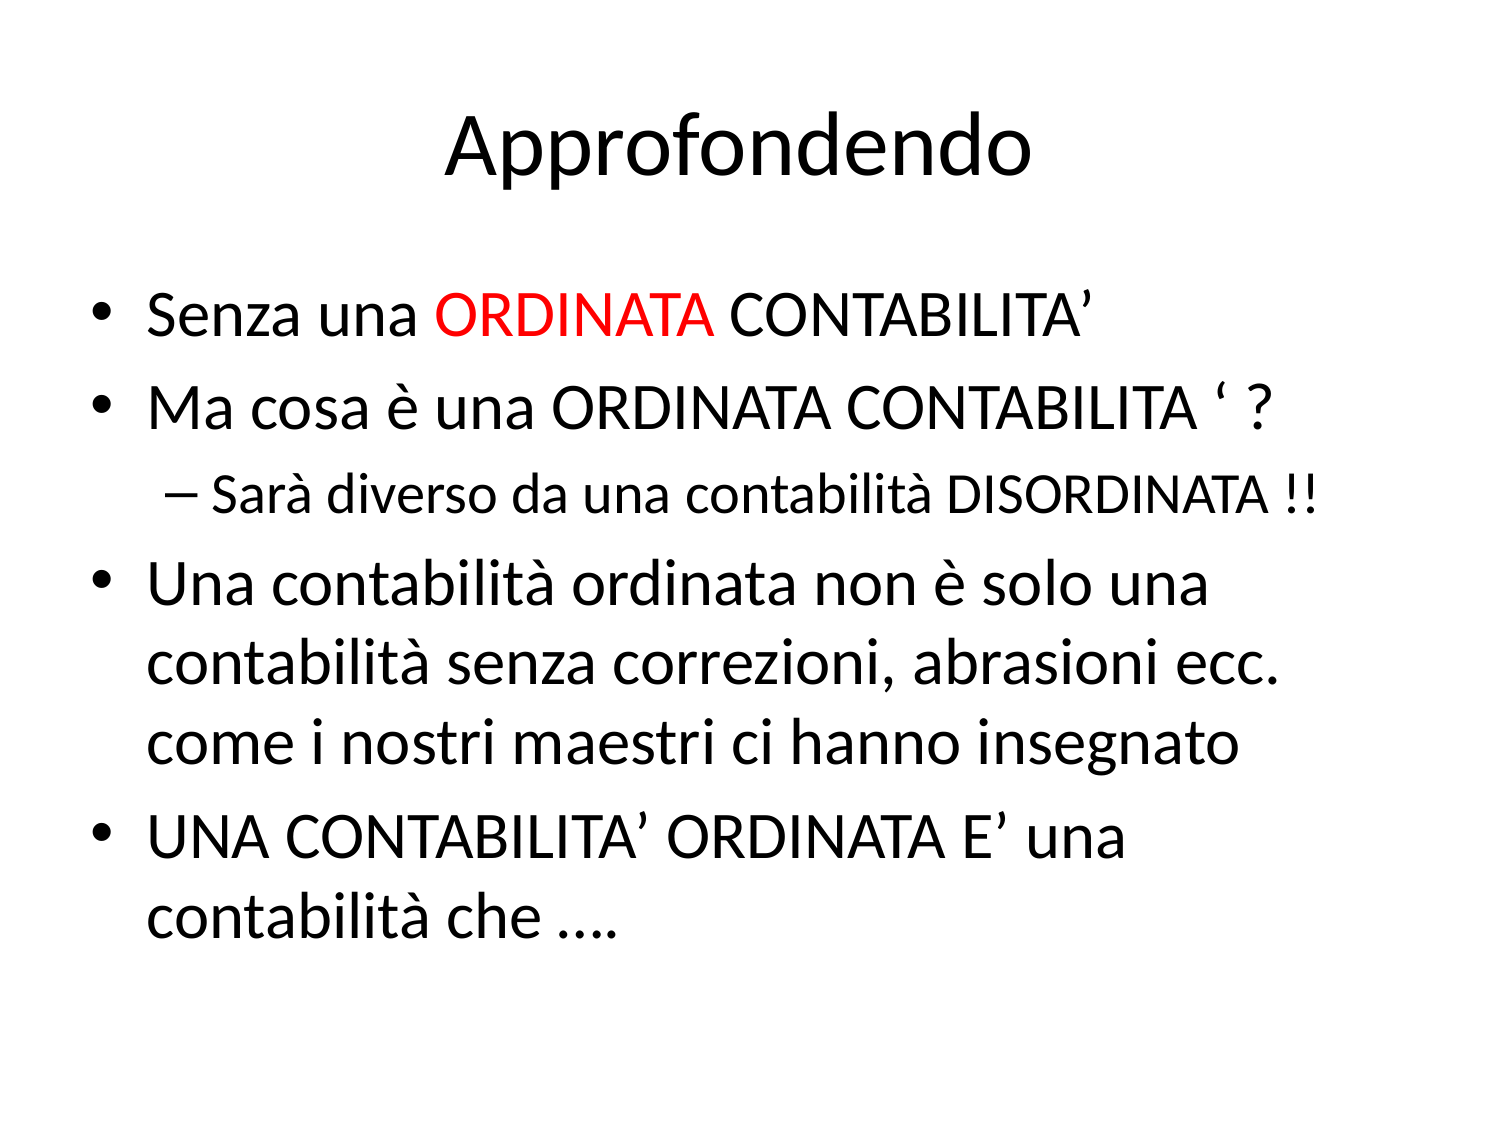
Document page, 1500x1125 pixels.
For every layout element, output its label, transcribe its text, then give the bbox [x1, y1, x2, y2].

title Approfondendo [75, 45, 1425, 233]
list Senza una ORDINATA CONTABILITA’ Ma cosa è una ORDINATA CONTABILITA ‘ ? Sarà diverso da una contabilità DISORDINATA !! Una contabilità ordinata non è solo una contabilità senza correzioni, abrasioni ecc. come i nostri maestri ci hanno insegnato UNA CONTABILITA’ ORDINATA E’ una contabilità che …. [75, 262, 1425, 1005]
